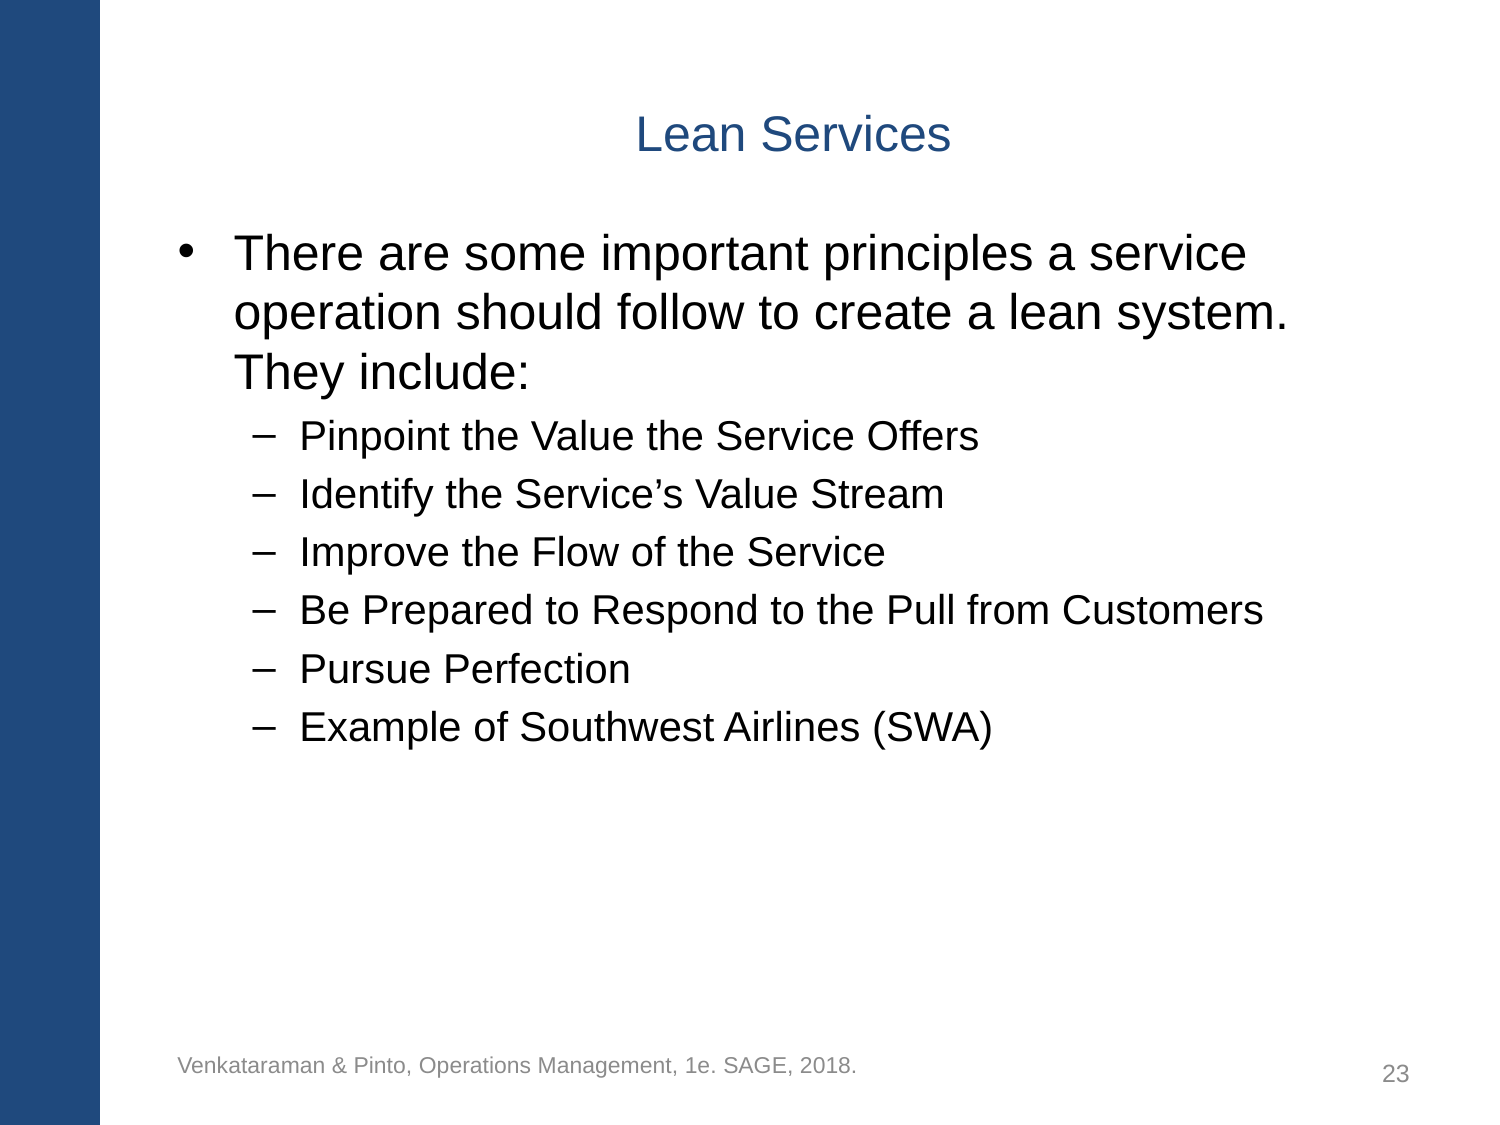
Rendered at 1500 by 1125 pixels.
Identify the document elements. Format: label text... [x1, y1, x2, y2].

title Lean Services [162, 37, 1425, 212]
slide_number 23 [1350, 1042, 1425, 1103]
list There are some important principles a service operation should follow to create a lean system. They include: Pinpoint the Value the Service Offers Identify the Service’s Value Stream Improve the Flow of the Service Be Prepared to Respond to the Pull from Customers Pursue Perfection Example of Southwest Airlines (SWA) [162, 212, 1425, 1025]
footer Venkataraman & Pinto, Operations Management, 1e. SAGE, 2018. [162, 1042, 1313, 1103]
